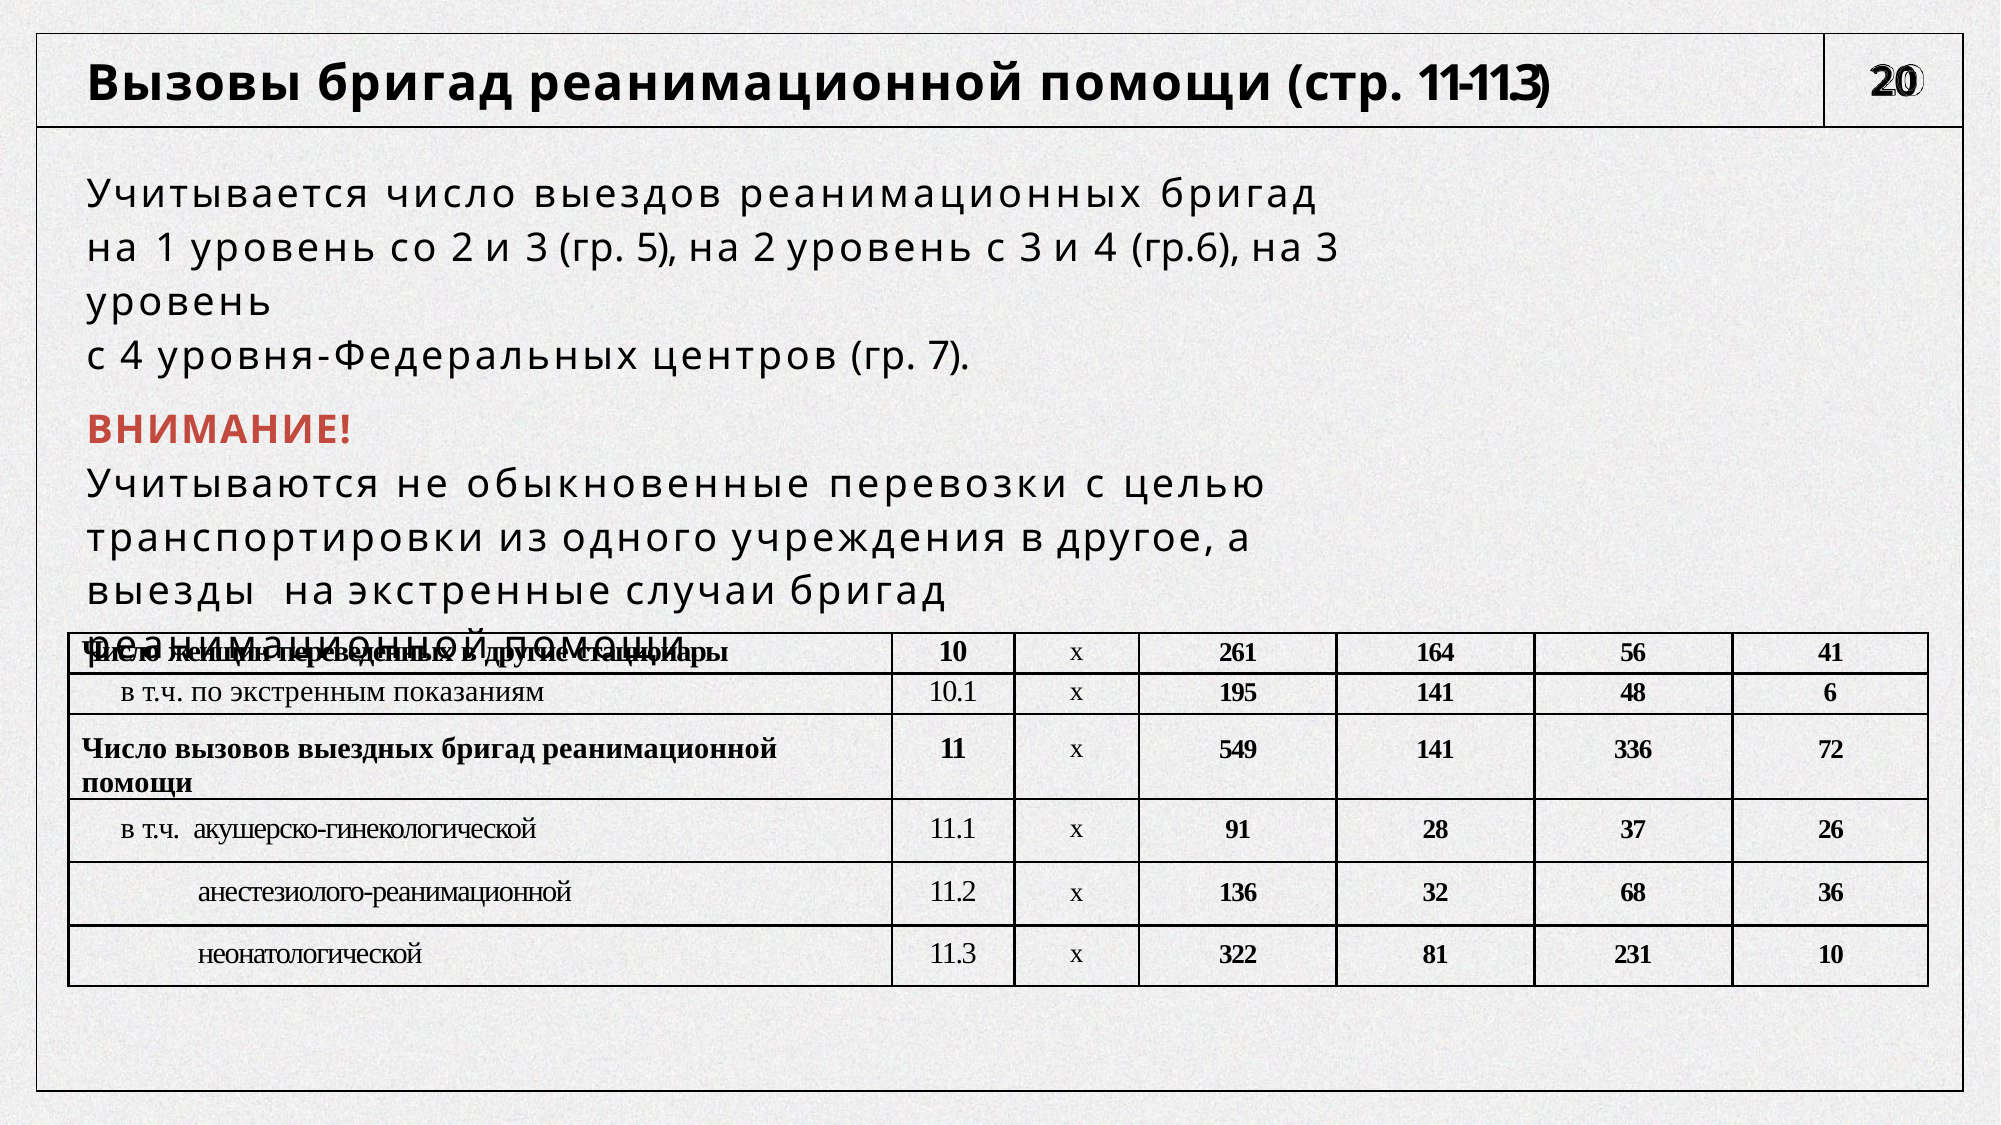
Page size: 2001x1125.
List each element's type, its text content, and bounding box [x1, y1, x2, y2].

picture [0, 0, 2000, 1125]
table_header Вызовы бригад реанимационной помощи (стр. 11-11.3) [37, 34, 1823, 126]
table_cell Учитывается число выездов реанимационных бригад на 1 уровень со 2 и 3 (гр. 5), на 2 уровень с 3 и 4 (гр.6), на 3 уровень с 4 уровня-Федеральных центров (гр. 7). ВНИМАНИЕ! Учитываются не обыкновенные перевозки с целью транспортировки из одного учреждения в другое, а выезды на экстренные случаи бригад реанимационной помощи. [37, 128, 1962, 1090]
table_header 20 [1825, 34, 1962, 126]
